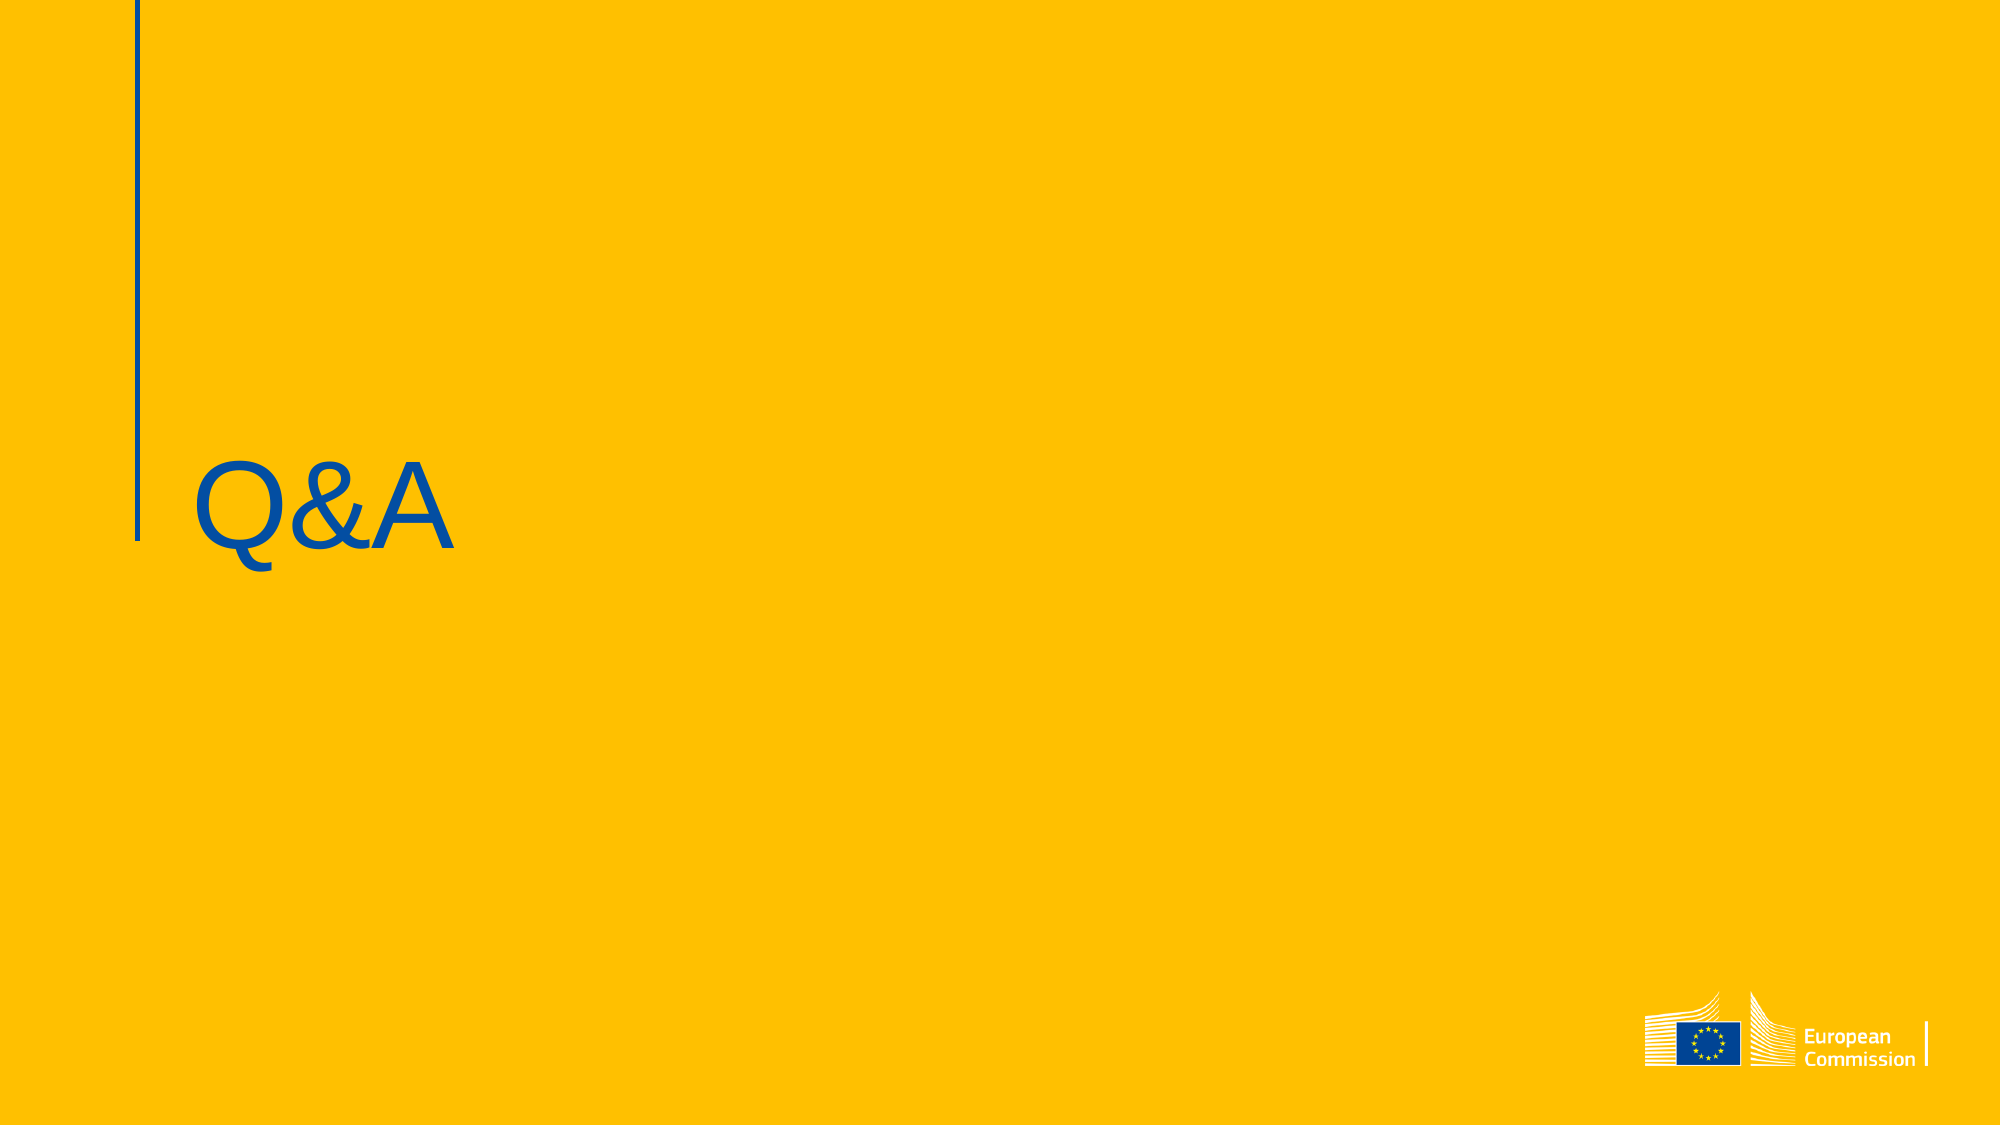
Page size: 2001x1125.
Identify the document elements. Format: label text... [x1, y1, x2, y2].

title Q&A [176, 184, 1843, 576]
picture [1645, 991, 1928, 1066]
